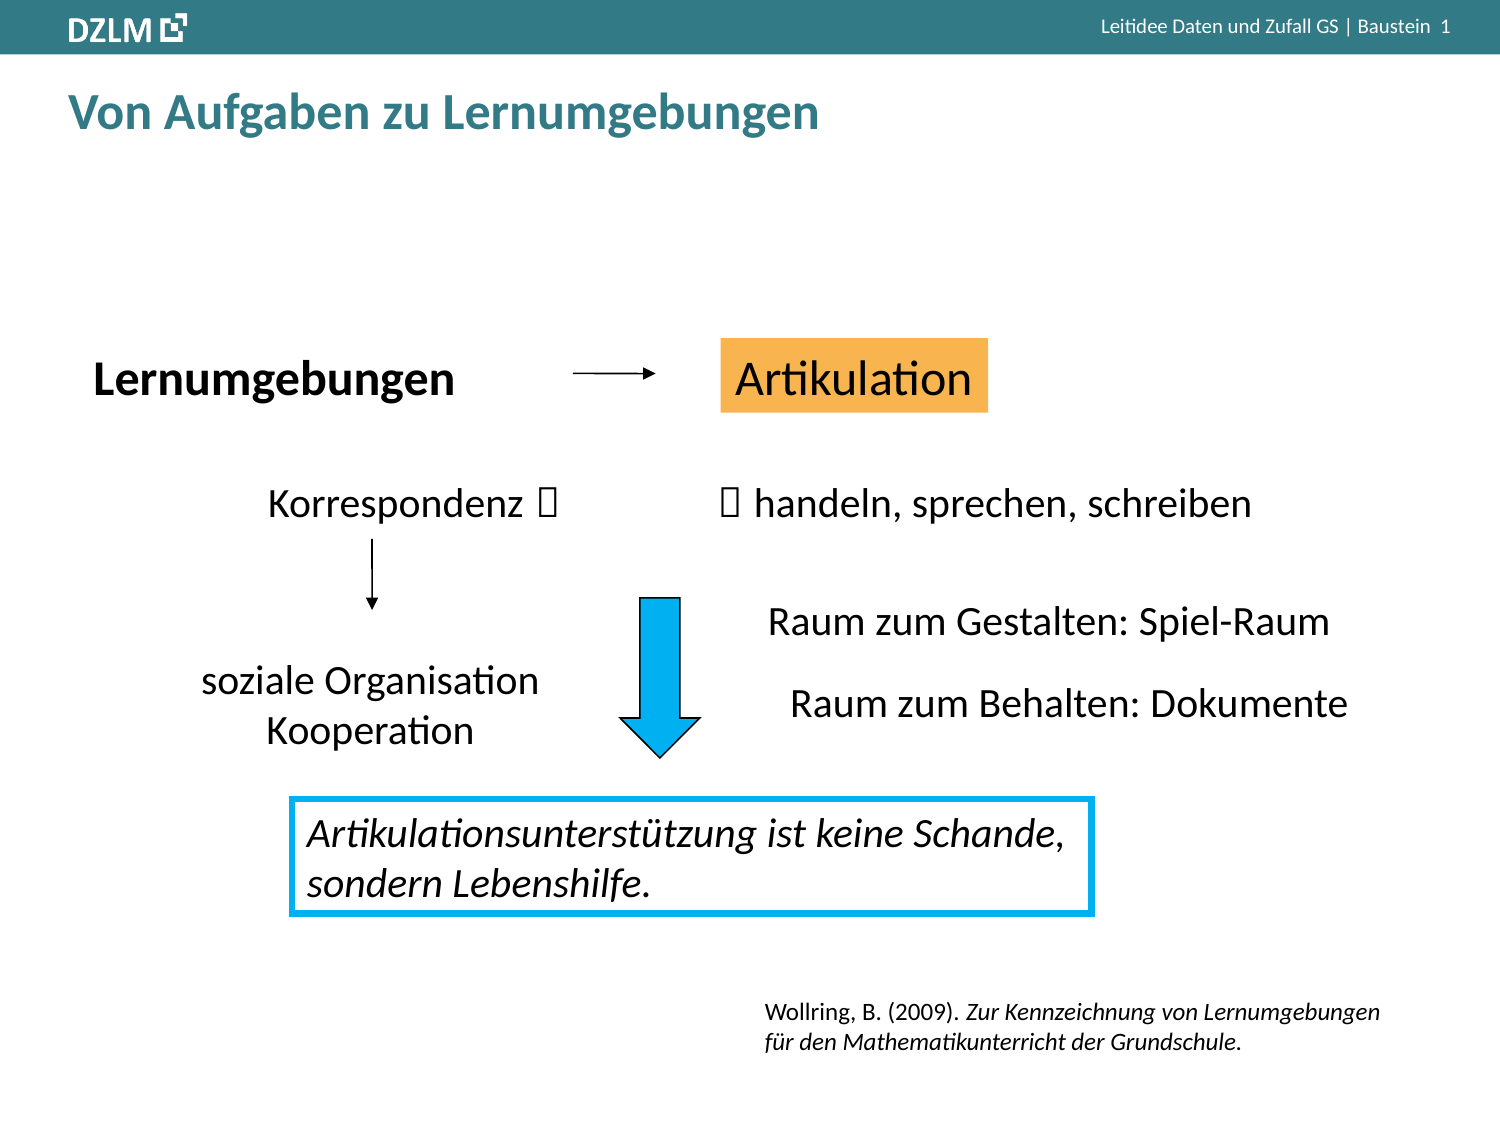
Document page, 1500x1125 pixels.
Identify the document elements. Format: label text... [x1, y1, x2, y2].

text_box Raum zum Gestalten: Spiel-Raum [753, 586, 1346, 651]
text_box Artikulationsunterstützung ist keine Schande, sondern Lebenshilfe. [292, 798, 1092, 914]
text_box Lernumgebungen [78, 338, 471, 413]
text_box [572, 367, 656, 380]
text_box Korrespondenz  [253, 468, 587, 533]
text_box soziale Organisation Kooperation [186, 645, 555, 760]
text_box [620, 597, 700, 759]
text_box  handeln, sprechen, schreiben [702, 468, 1353, 533]
text_box Artikulation [720, 338, 989, 413]
text_box Wollring, B. (2009). Zur Kennzeichnung von Lernumgebungen für den Mathematikunterricht der Grundschule. [749, 987, 1430, 1063]
text_box [365, 538, 379, 610]
text_box Raum zum Behalten: Dokumente [775, 668, 1364, 734]
title Von Aufgaben zu Lernumgebungen [53, 68, 1436, 149]
